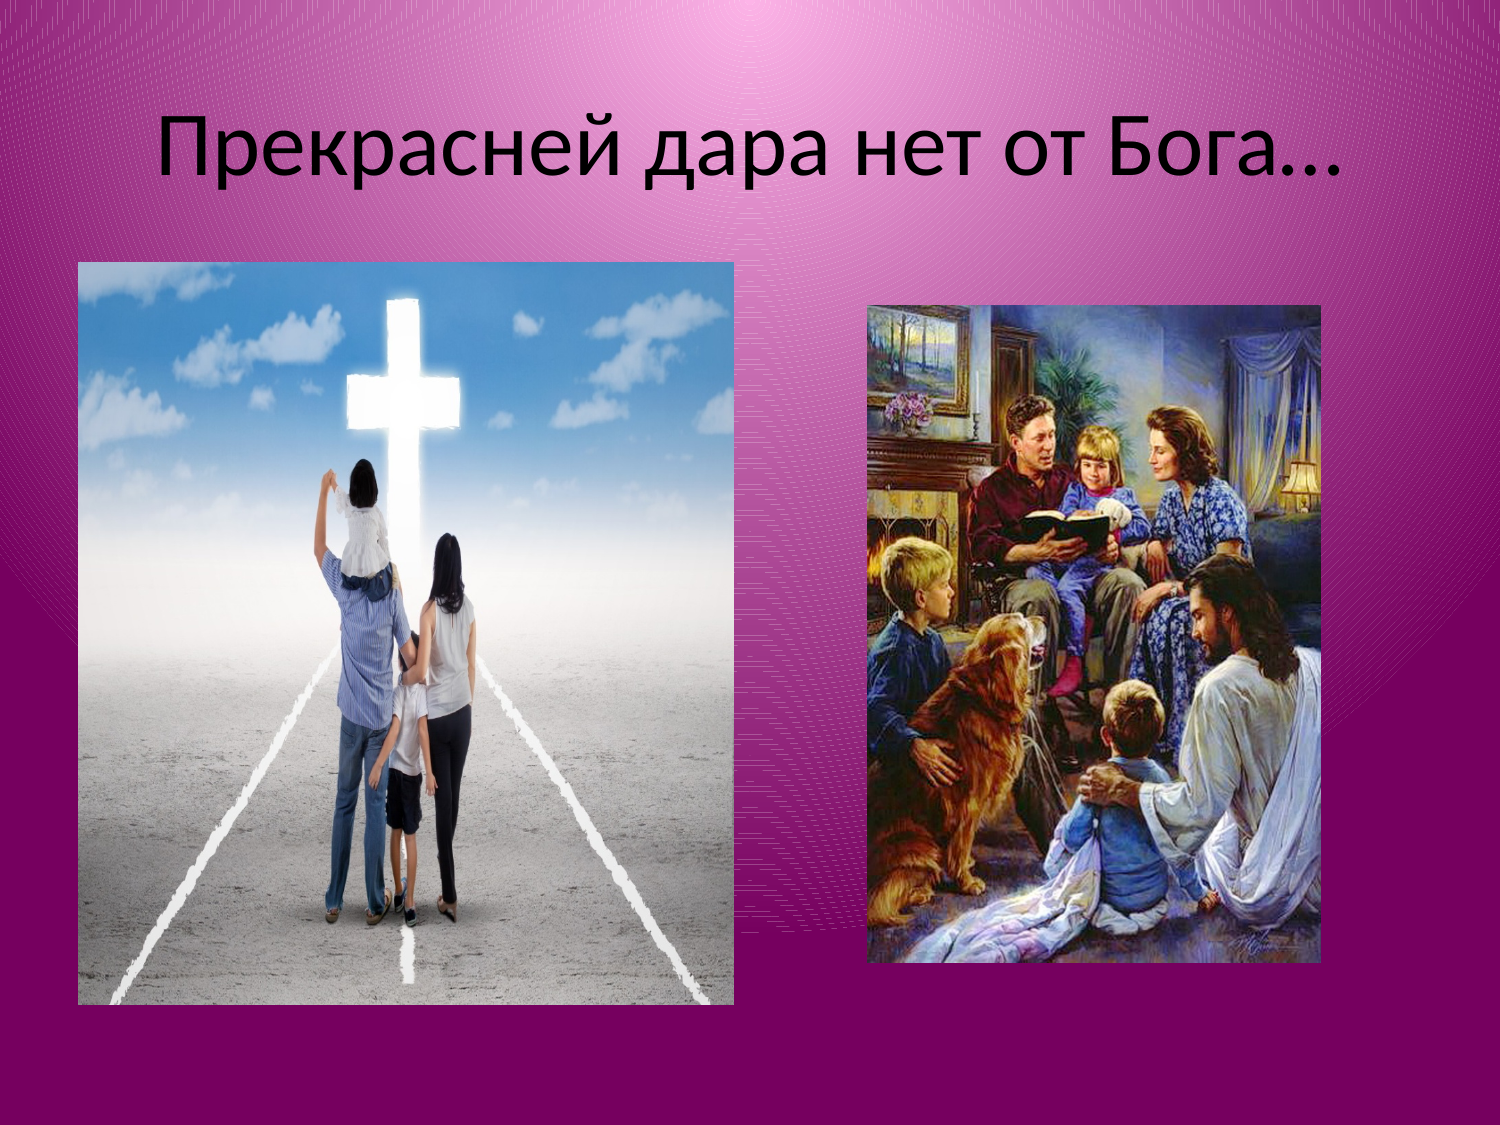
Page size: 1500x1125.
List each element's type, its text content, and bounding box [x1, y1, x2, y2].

title Прекрасней дара нет от Бога… [75, 45, 1425, 233]
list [866, 304, 1321, 963]
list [78, 262, 734, 1006]
